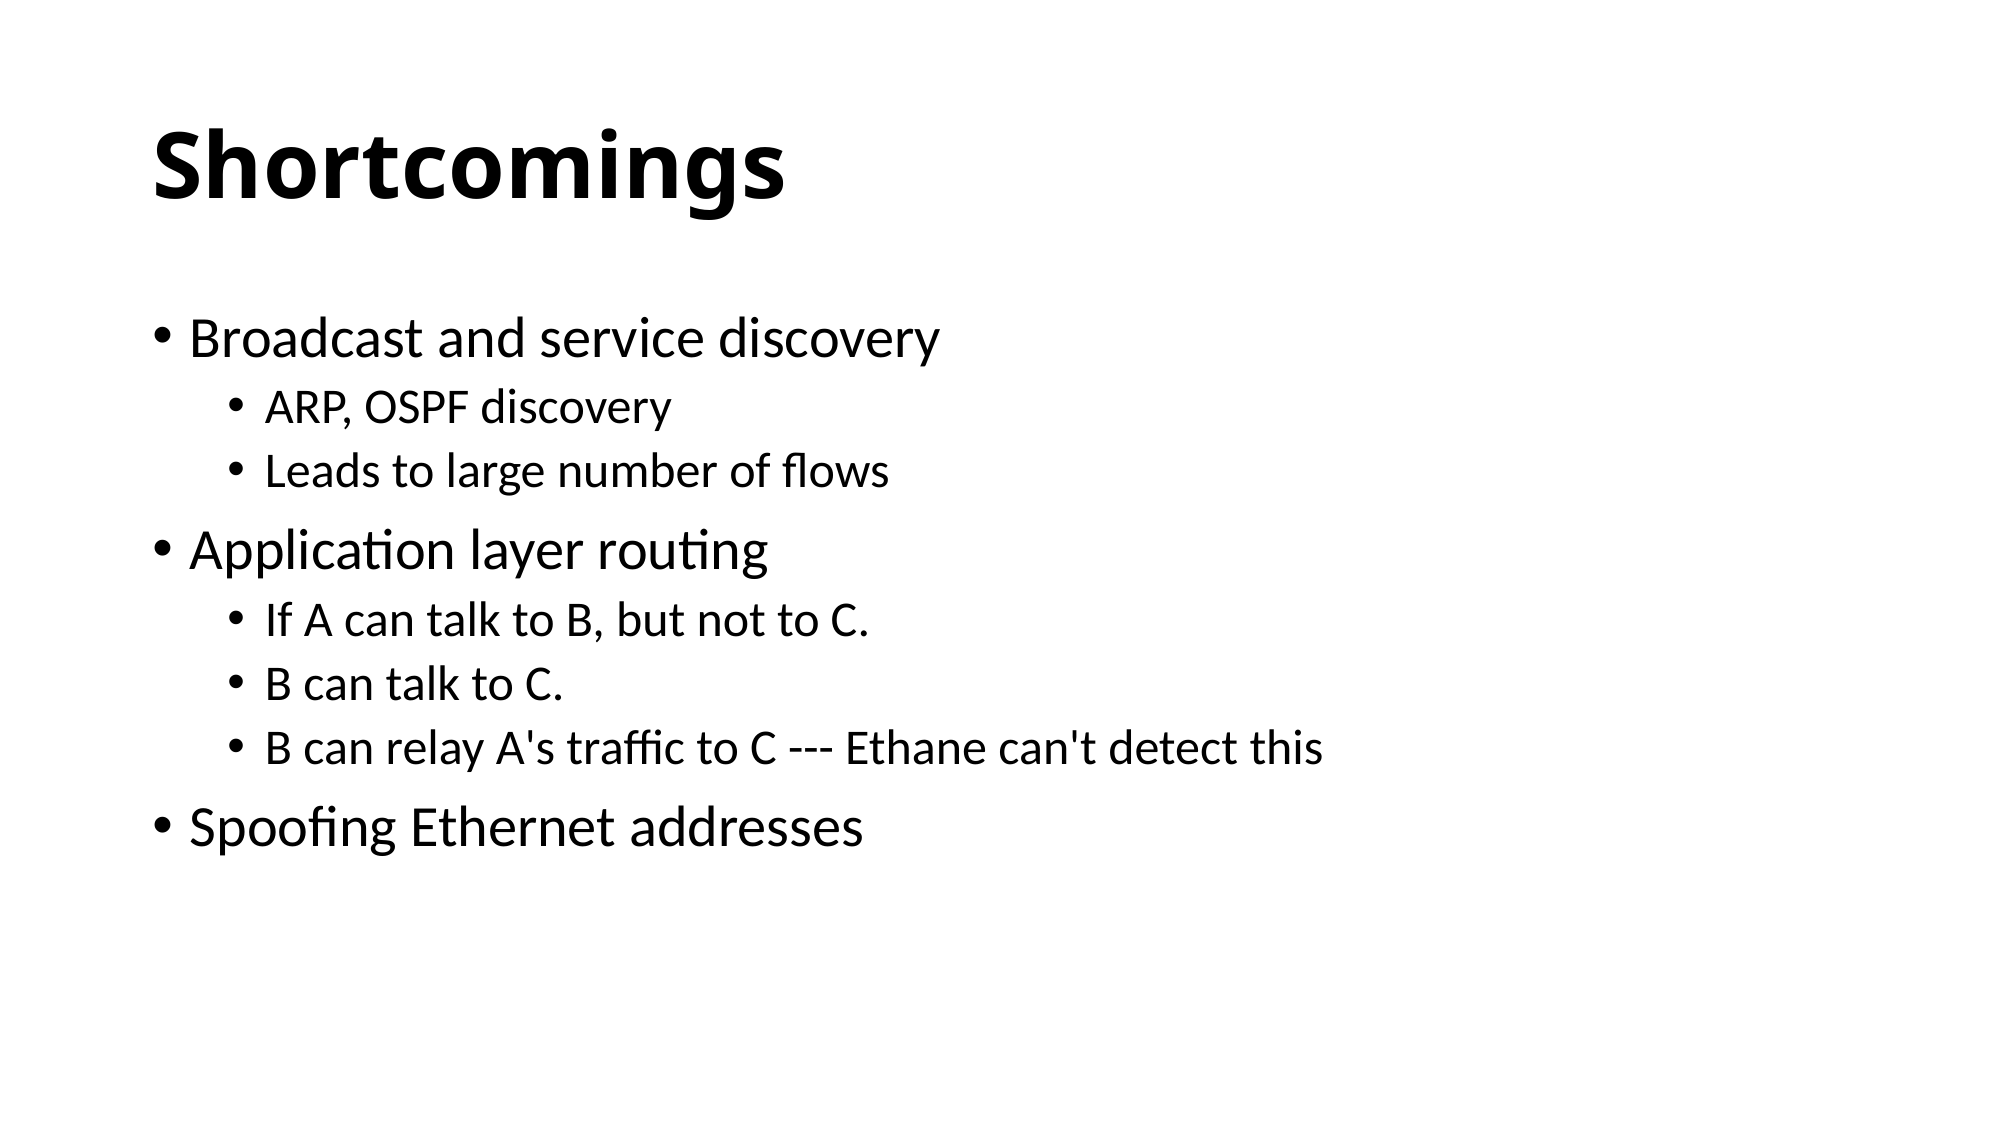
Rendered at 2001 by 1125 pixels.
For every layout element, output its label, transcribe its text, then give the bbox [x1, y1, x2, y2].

title Shortcomings [137, 59, 1863, 278]
list Broadcast and service discovery ARP, OSPF discovery Leads to large number of flows Application layer routing If A can talk to B, but not to C. B can talk to C. B can relay A's traffic to C --- Ethane can't detect this Spoofing Ethernet addresses [137, 299, 1863, 1014]
